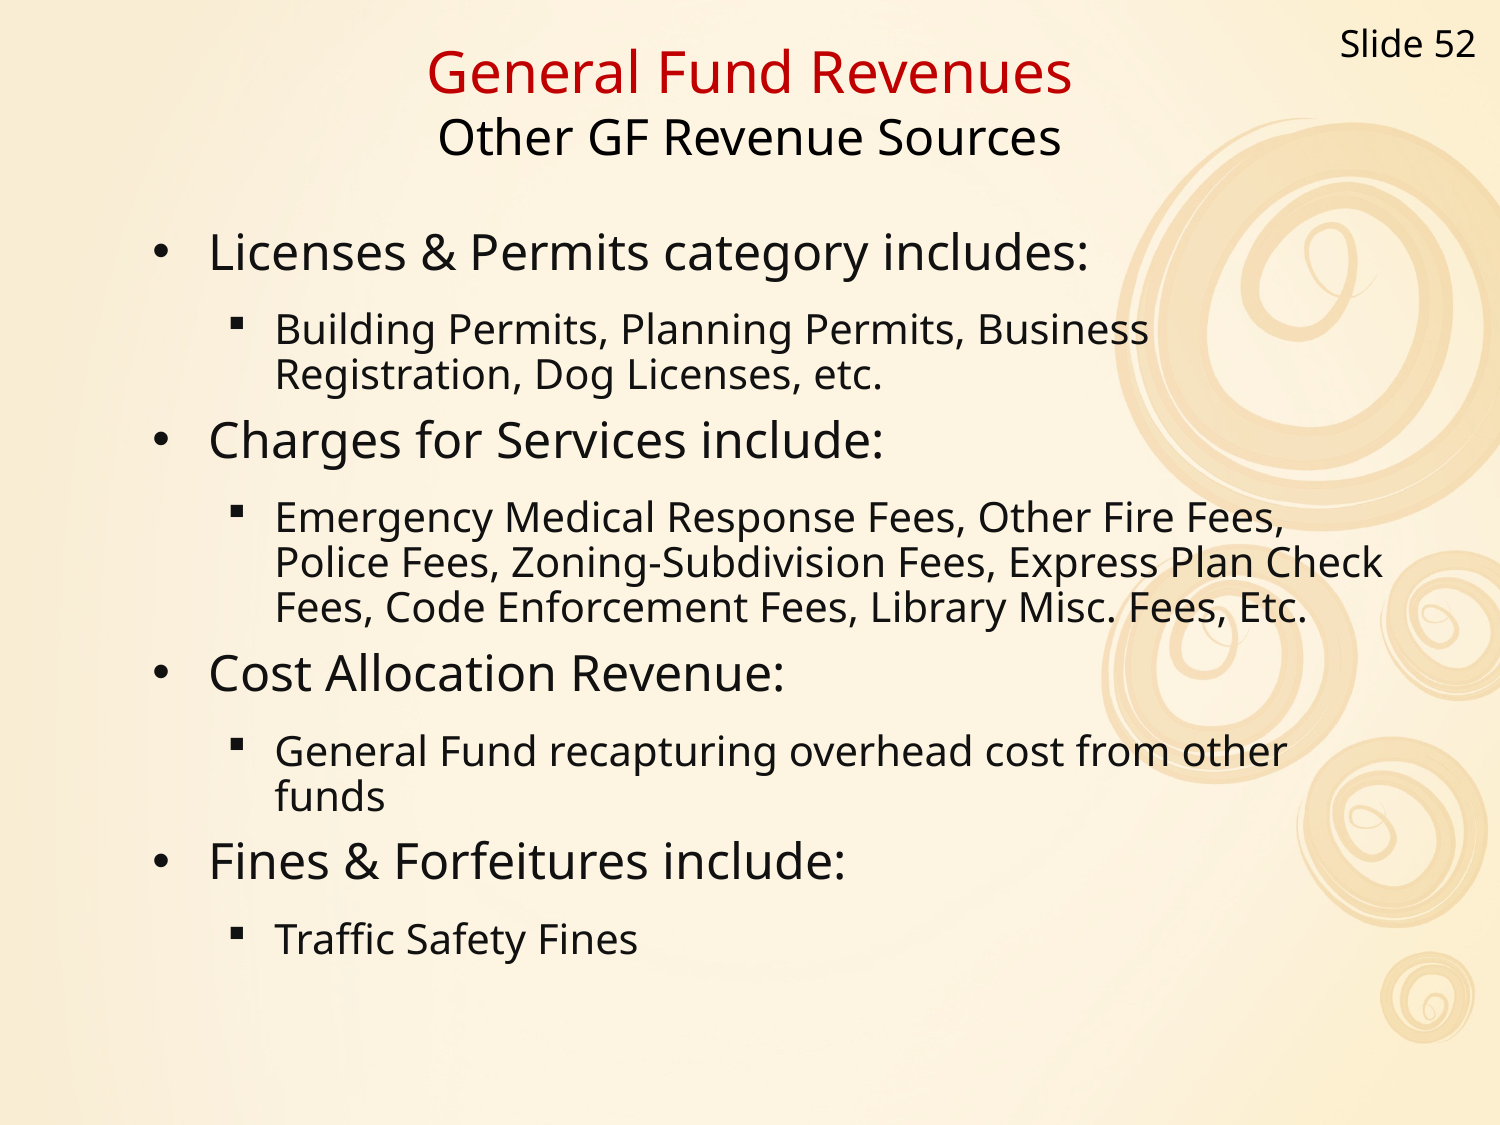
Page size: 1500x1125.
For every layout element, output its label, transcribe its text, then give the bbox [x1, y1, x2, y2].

list Licenses & Permits category includes: Building Permits, Planning Permits, Business Registration, Dog Licenses, etc. Charges for Services include: Emergency Medical Response Fees, Other Fire Fees, Police Fees, Zoning-Subdivision Fees, Express Plan Check Fees, Code Enforcement Fees, Library Misc. Fees, Etc. Cost Allocation Revenue: General Fund recapturing overhead cost from other funds Fines & Forfeitures include: Traffic Safety Fines [137, 212, 1400, 1038]
text_box General Fund Revenues Other GF Revenue Sources [74, 24, 1425, 175]
text_box Slide 52 [1325, 12, 1500, 88]
picture [0, 0, 1500, 1125]
